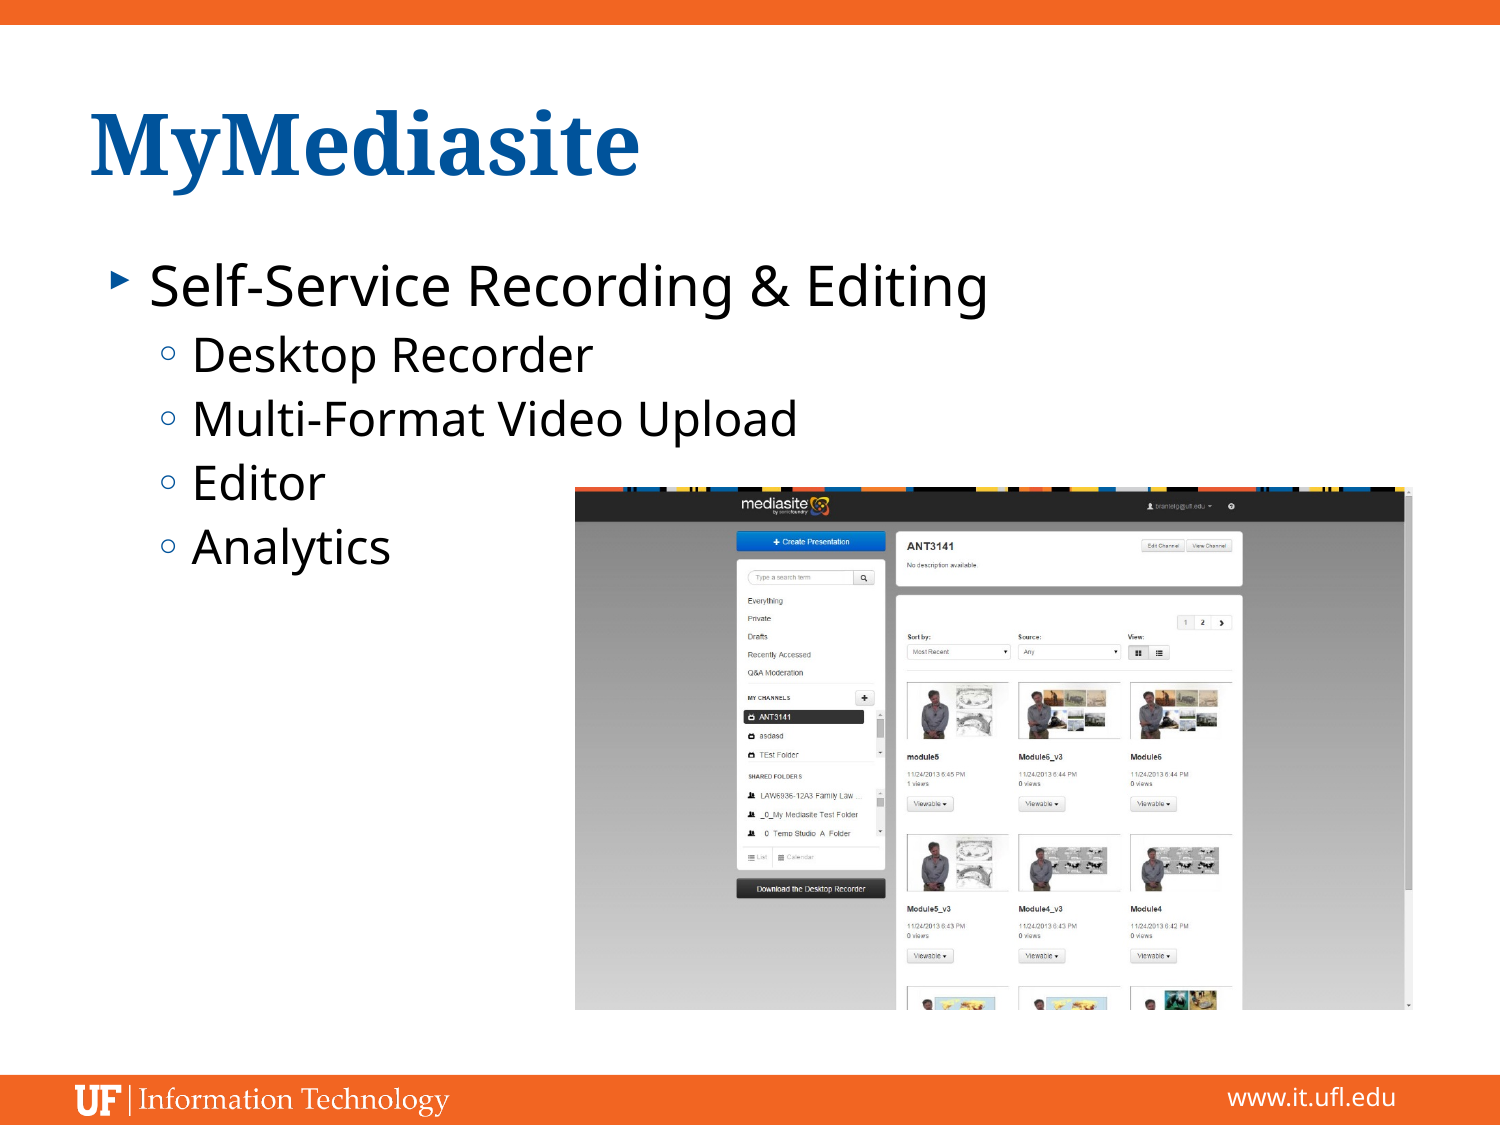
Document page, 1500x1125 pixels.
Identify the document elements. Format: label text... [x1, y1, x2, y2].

picture [75, 1083, 450, 1117]
picture [574, 487, 1413, 1011]
title MyMediasite [75, 50, 1425, 233]
list Self-Service Recording & Editing Desktop Recorder Multi-Format Video Upload Editor Analytics [75, 243, 1425, 986]
